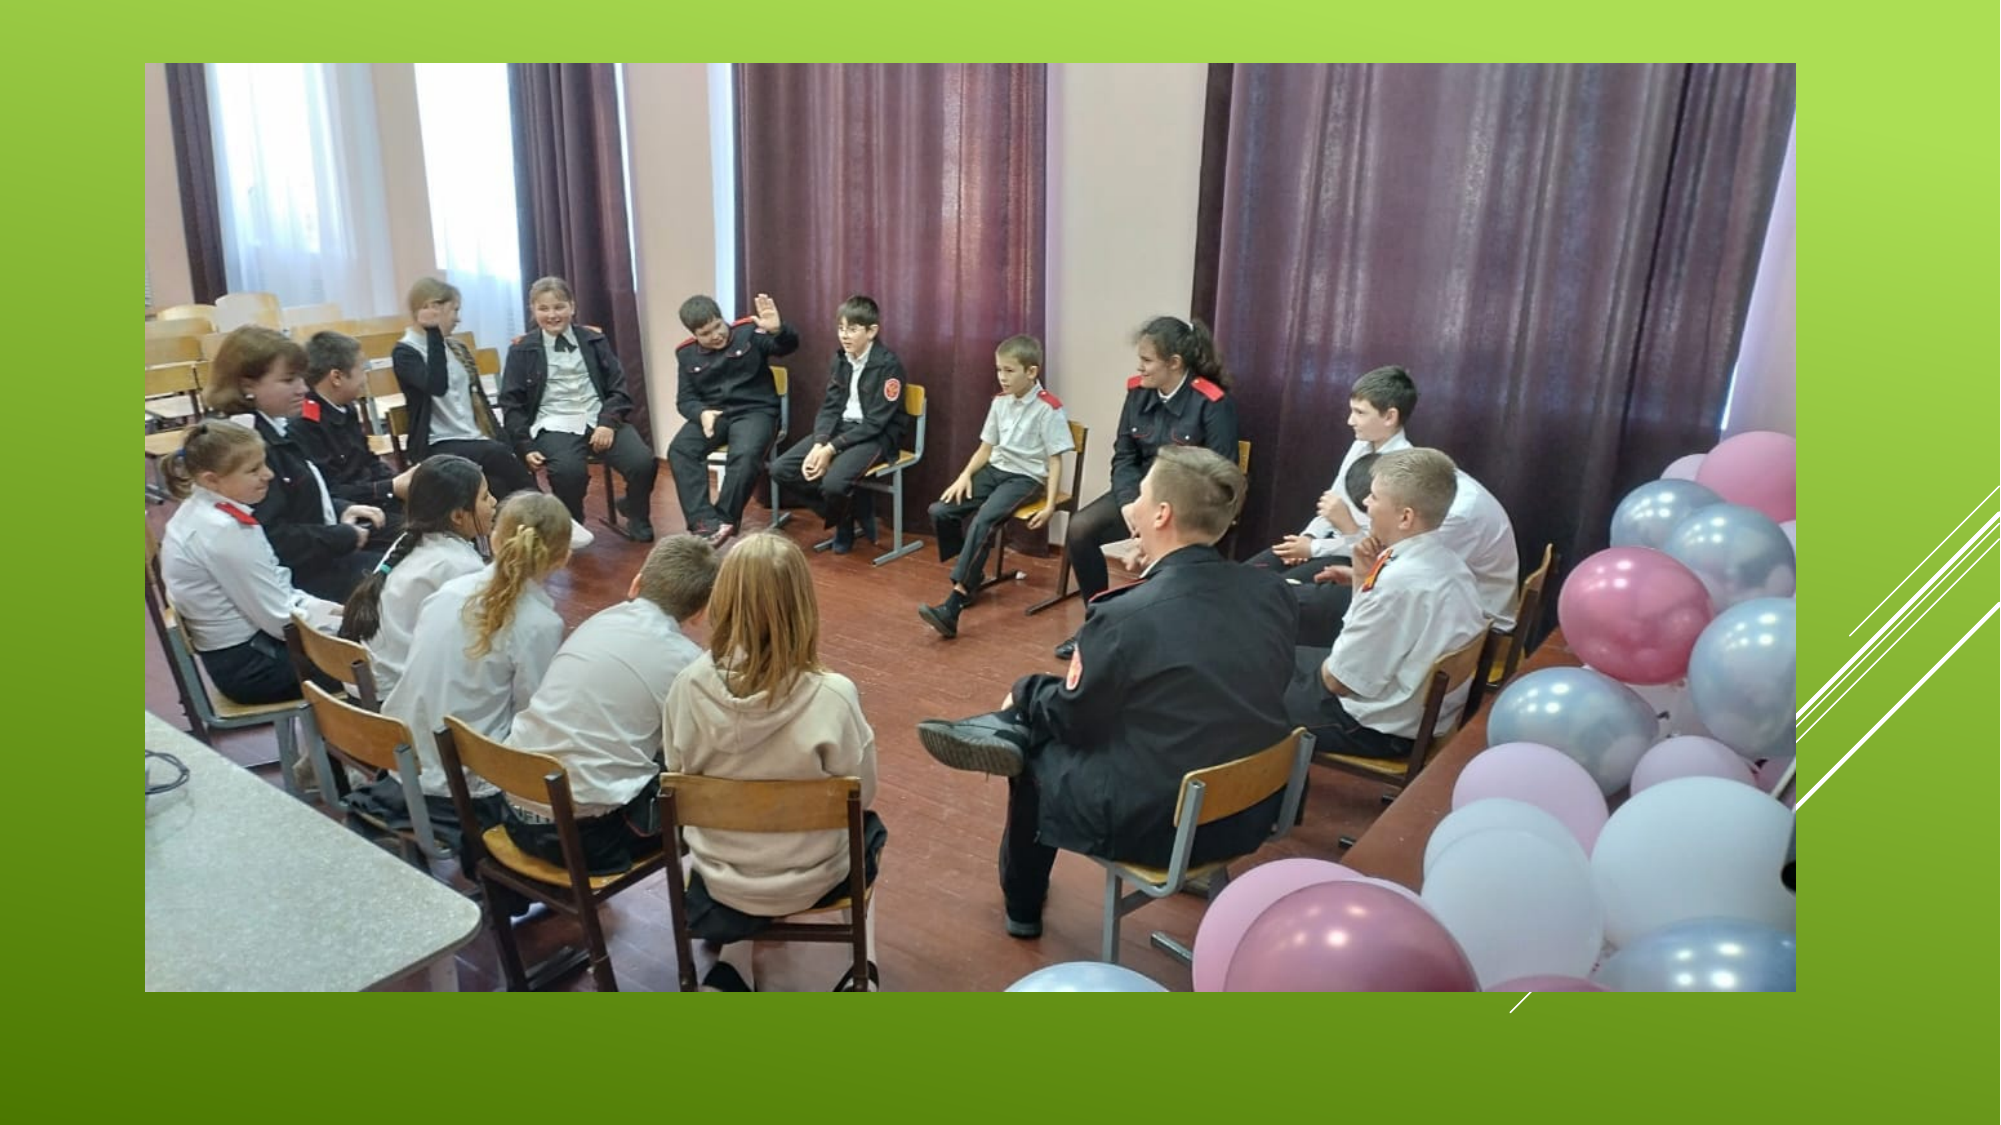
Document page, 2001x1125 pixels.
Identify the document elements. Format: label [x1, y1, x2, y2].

picture [145, 63, 1796, 992]
